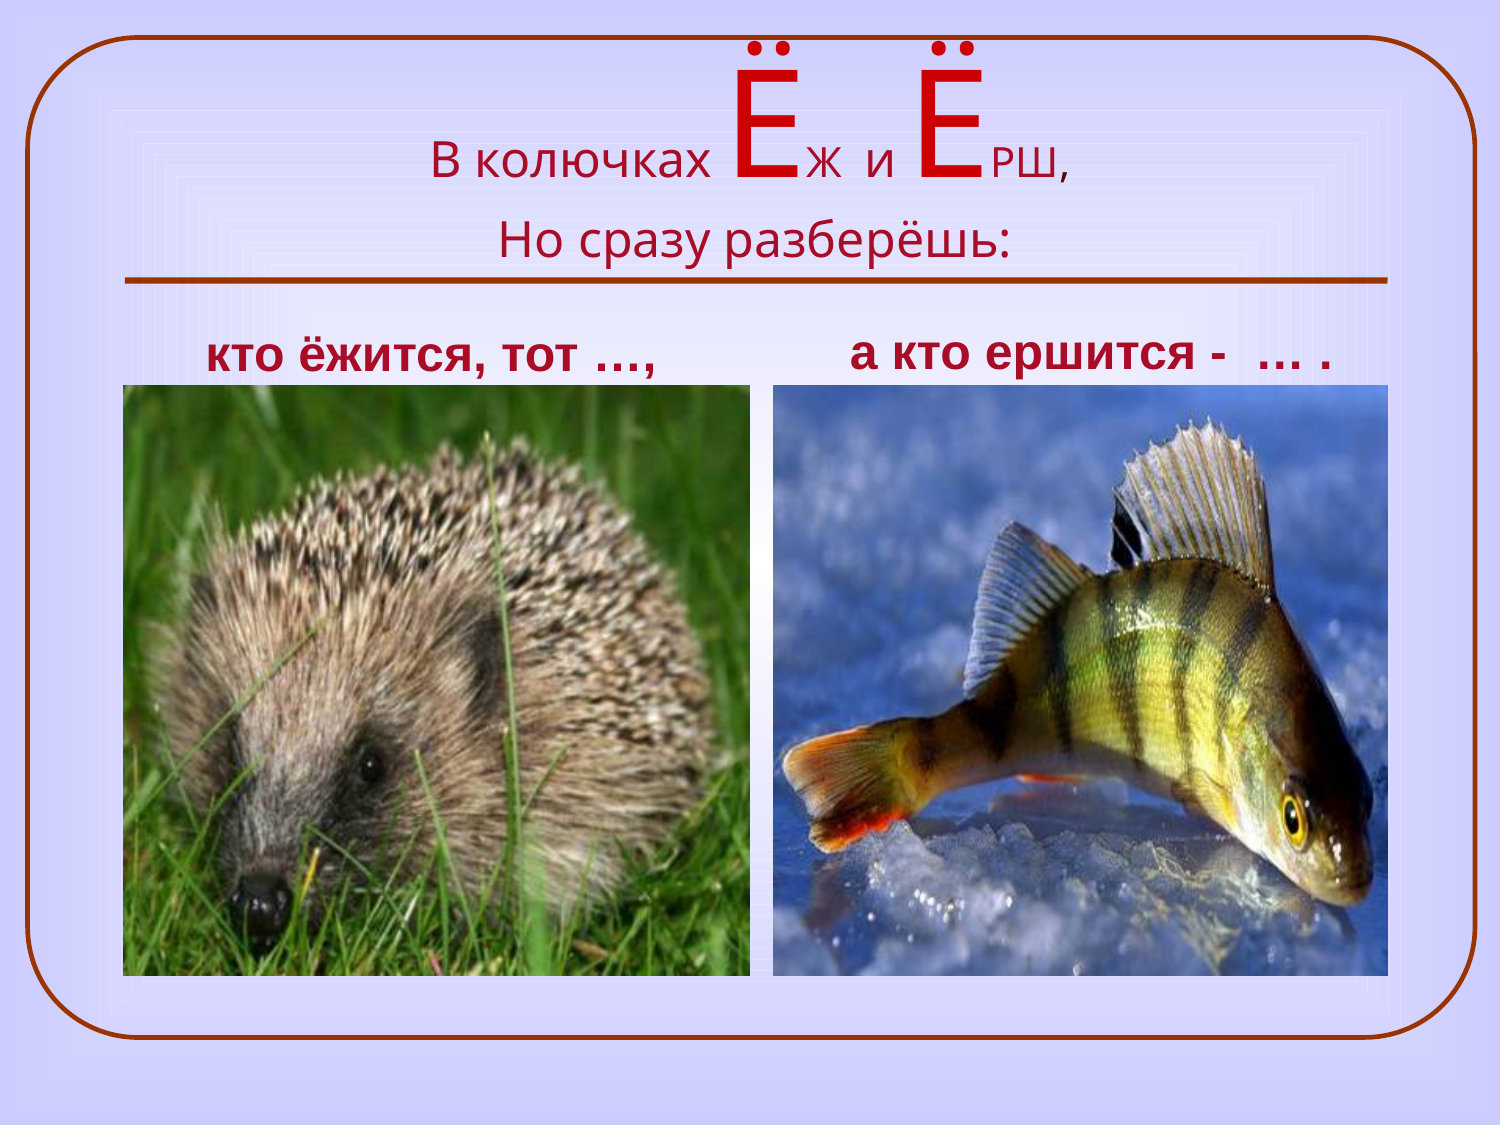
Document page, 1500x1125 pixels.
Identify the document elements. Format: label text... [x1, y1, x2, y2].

picture [123, 385, 751, 977]
title В колючках ЁЖ и ЁРШ, Но сразу разберёшь: [135, 42, 1365, 276]
picture [773, 385, 1388, 977]
list кто ёжится, тот …, [123, 314, 739, 384]
list а кто ершится - … . [773, 312, 1388, 384]
